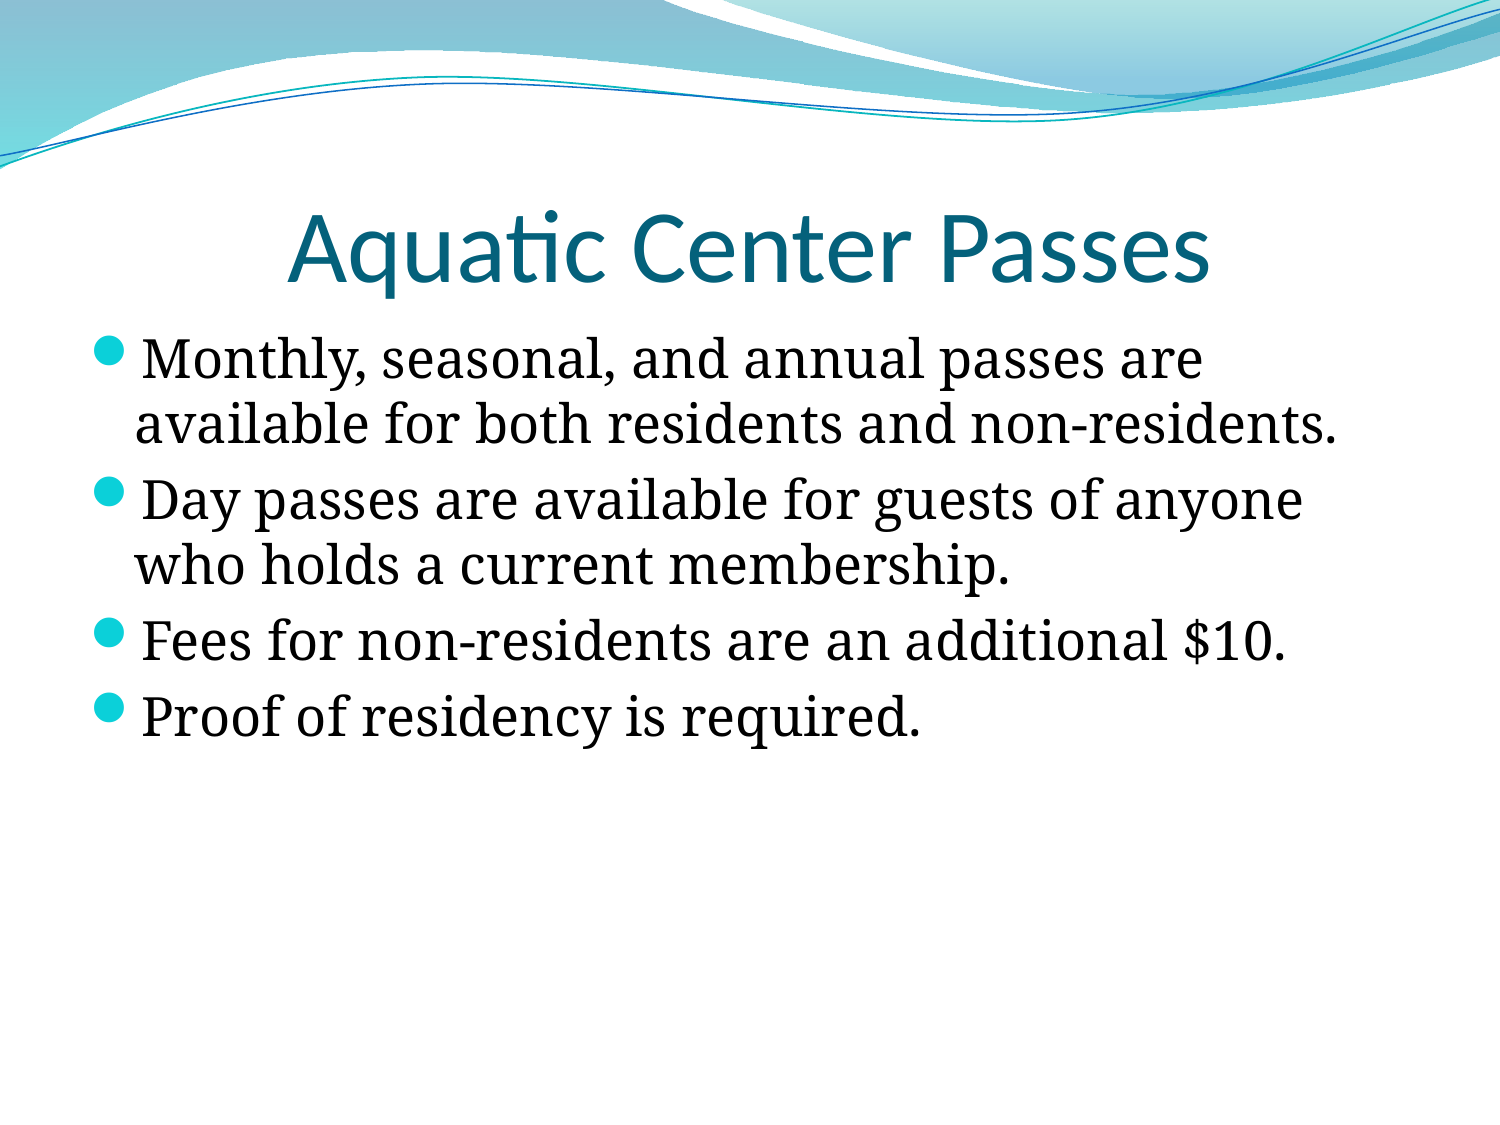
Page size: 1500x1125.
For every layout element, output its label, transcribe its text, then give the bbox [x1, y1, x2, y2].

title Aquatic Center Passes [75, 115, 1425, 303]
list Monthly, seasonal, and annual passes are available for both residents and non-residents. Day passes are available for guests of anyone who holds a current membership. Fees for non-residents are an additional $10. Proof of residency is required. [75, 317, 1425, 1038]
